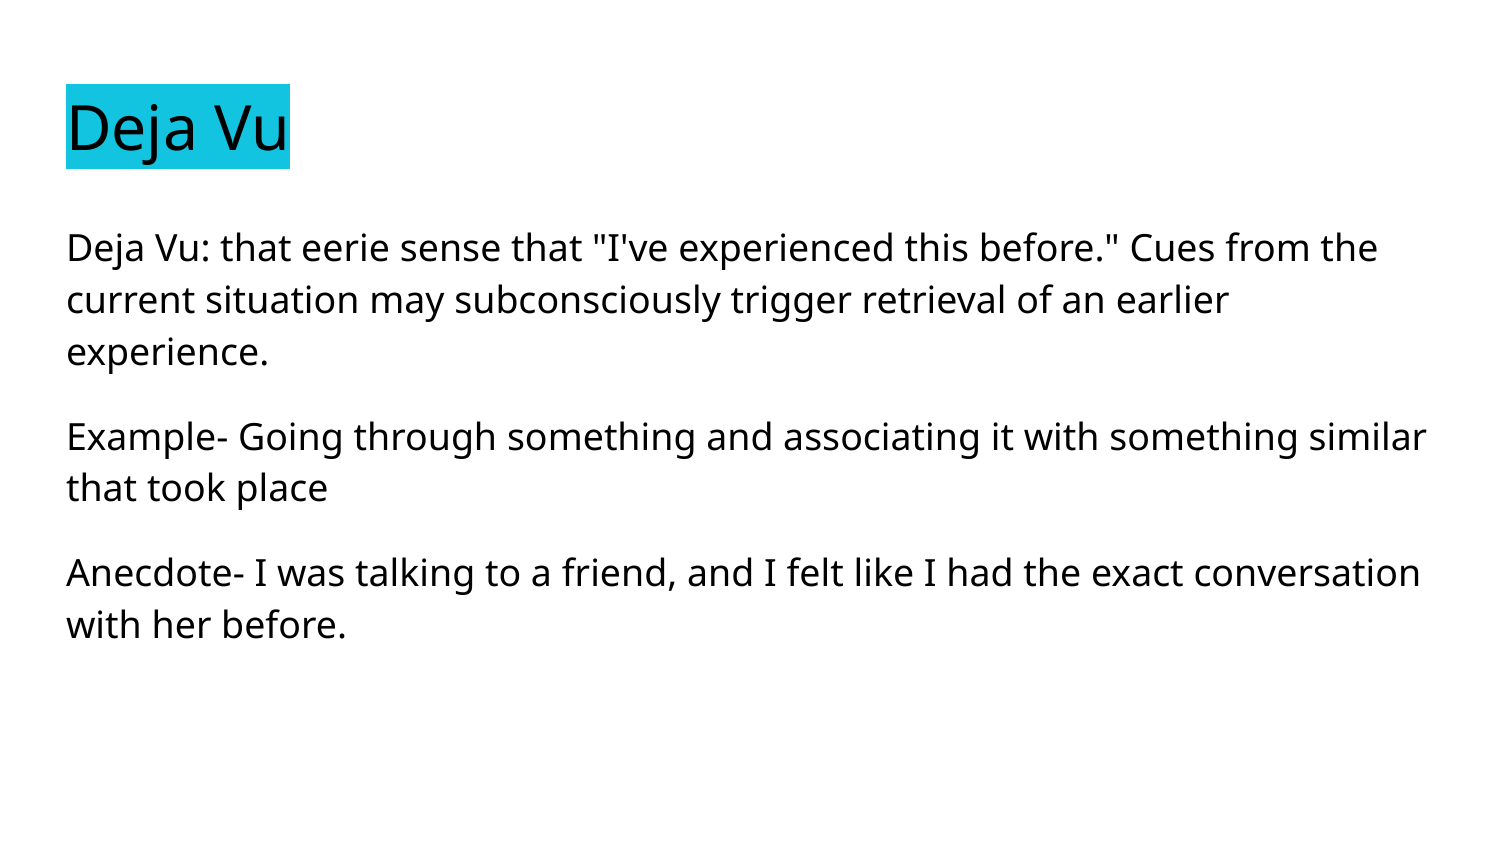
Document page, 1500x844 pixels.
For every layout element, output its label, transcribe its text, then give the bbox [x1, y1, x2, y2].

list Deja Vu: that eerie sense that "I've experienced this before." Cues from the current situation may subconsciously trigger retrieval of an earlier experience. Example- Going through something and associating it with something similar that took place Anecdote- I was talking to a friend, and I felt like I had the exact conversation with her before. [51, 202, 1449, 750]
title Deja Vu [51, 72, 1449, 167]
